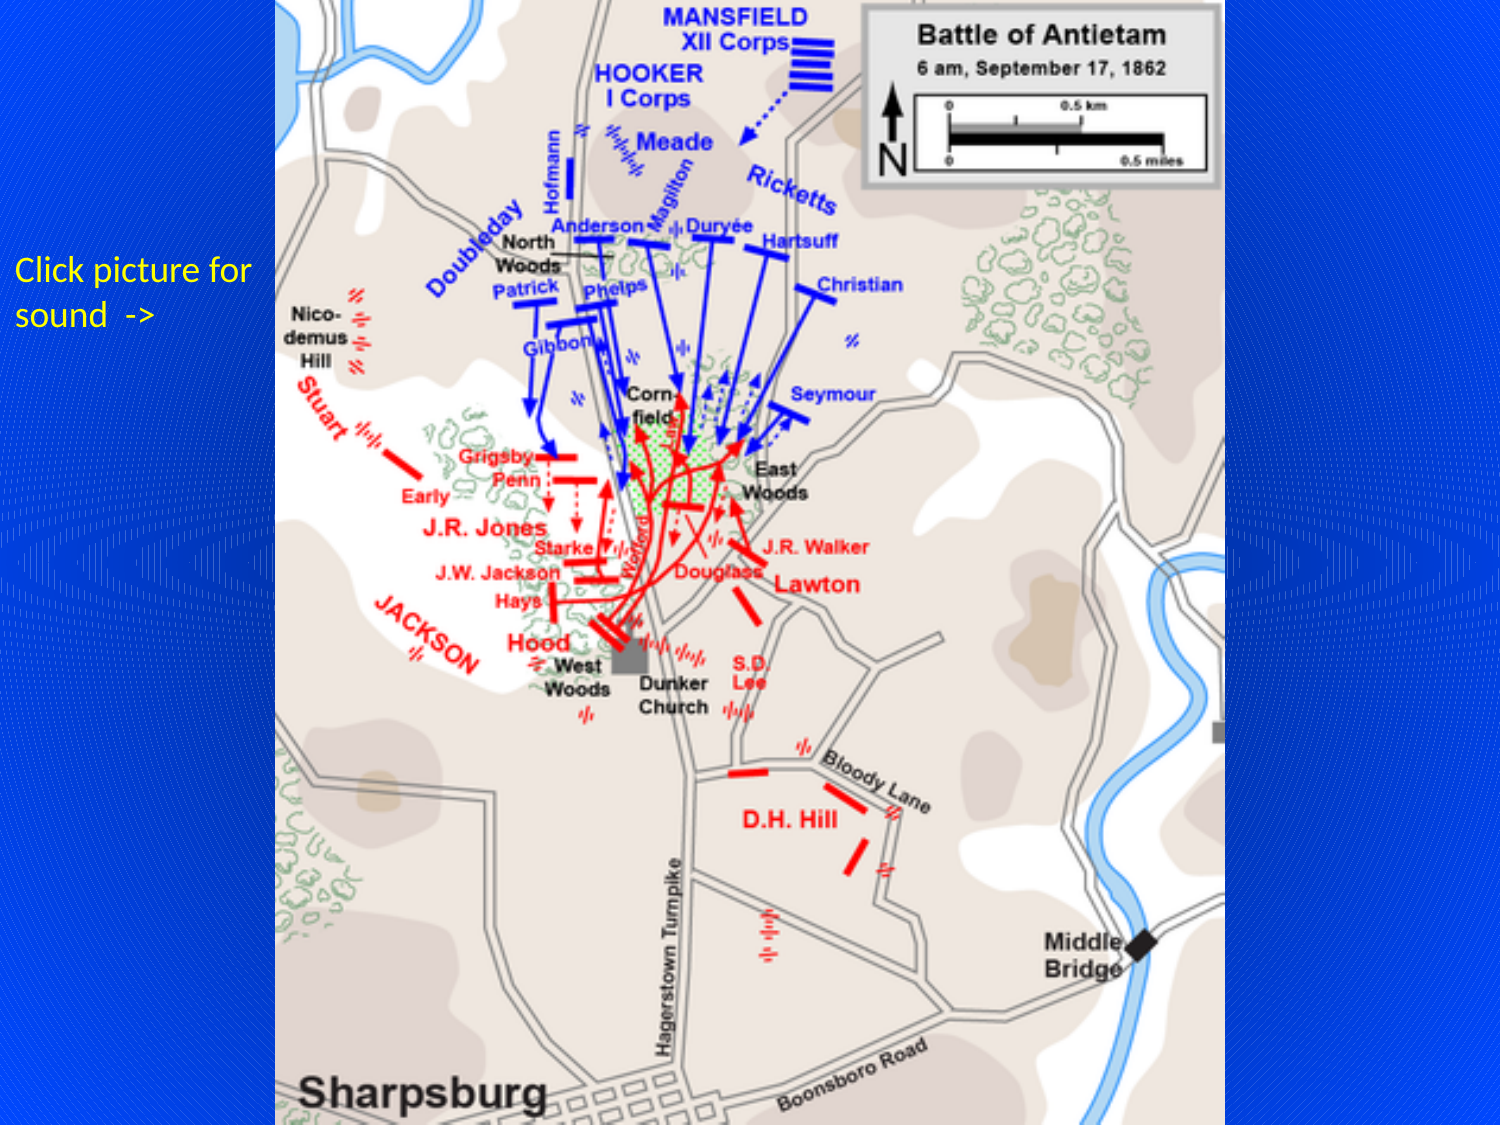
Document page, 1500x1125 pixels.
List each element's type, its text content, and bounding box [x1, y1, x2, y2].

text_box Click picture for sound -> [0, 237, 269, 343]
picture [274, 0, 1226, 1125]
